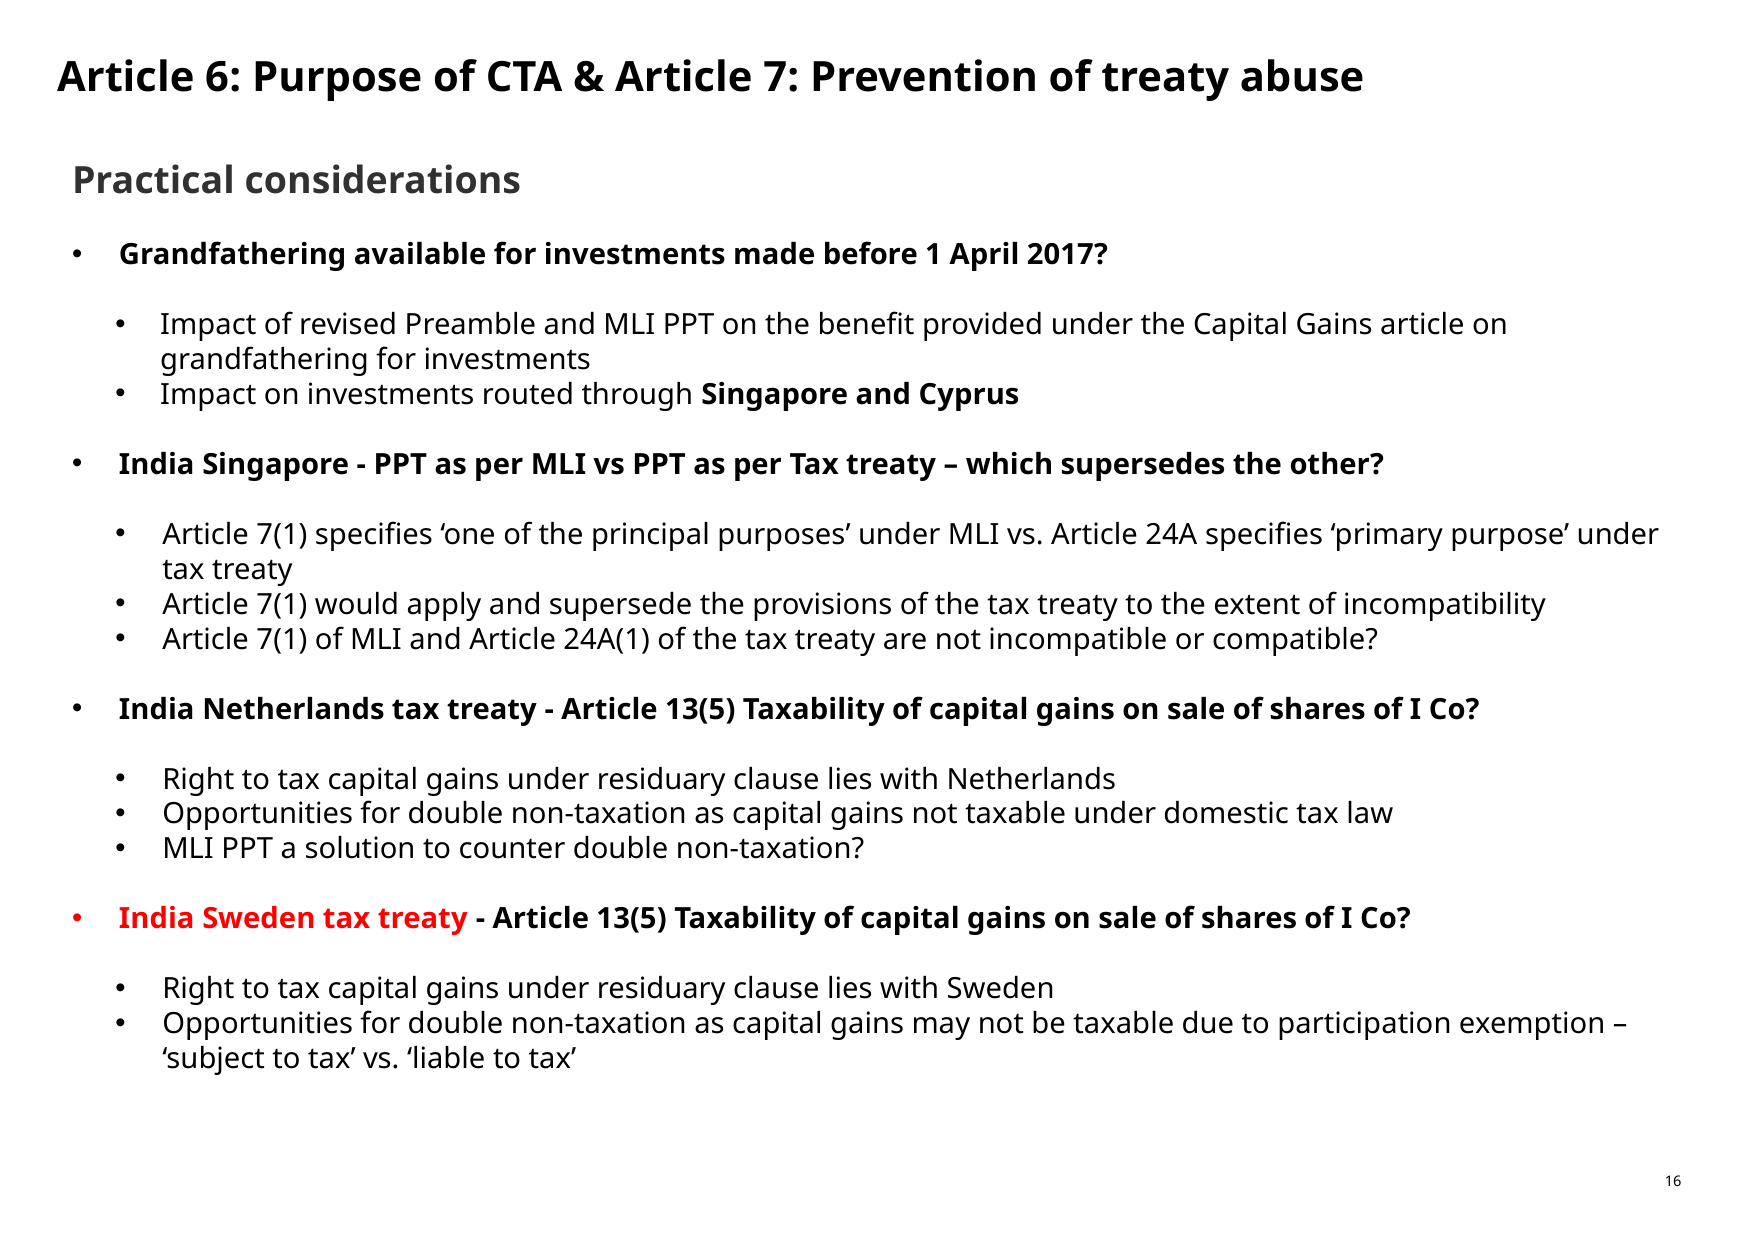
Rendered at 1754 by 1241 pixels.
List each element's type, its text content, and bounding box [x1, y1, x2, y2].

text_box Practical considerations Grandfathering available for investments made before 1 April 2017? Impact of revised Preamble and MLI PPT on the benefit provided under the Capital Gains article on grandfathering for investments Impact on investments routed through Singapore and Cyprus India Singapore - PPT as per MLI vs PPT as per Tax treaty – which supersedes the other? Article 7(1) specifies ‘one of the principal purposes’ under MLI vs. Article 24A specifies ‘primary purpose’ under tax treaty Article 7(1) would apply and supersede the provisions of the tax treaty to the extent of incompatibility Article 7(1) of MLI and Article 24A(1) of the tax treaty are not incompatible or compatible? India Netherlands tax treaty - Article 13(5) Taxability of capital gains on sale of shares of I Co? Right to tax capital gains under residuary clause lies with Netherlands Opportunities for double non-taxation as capital gains not taxable under domestic tax law MLI PPT a solution to counter double non-taxation? India Sweden tax treaty - Article 13(5) Taxability of capital gains on sale of shares of I Co? Right to tax capital gains under residuary clause lies with Sweden Opportunities for double non-taxation as capital gains may not be taxable due to participation exemption – ‘subject to tax’ vs. ‘liable to tax’ [72, 155, 1678, 1110]
title Article 6: Purpose of CTA & Article 7: Prevention of treaty abuse [57, 49, 1663, 111]
